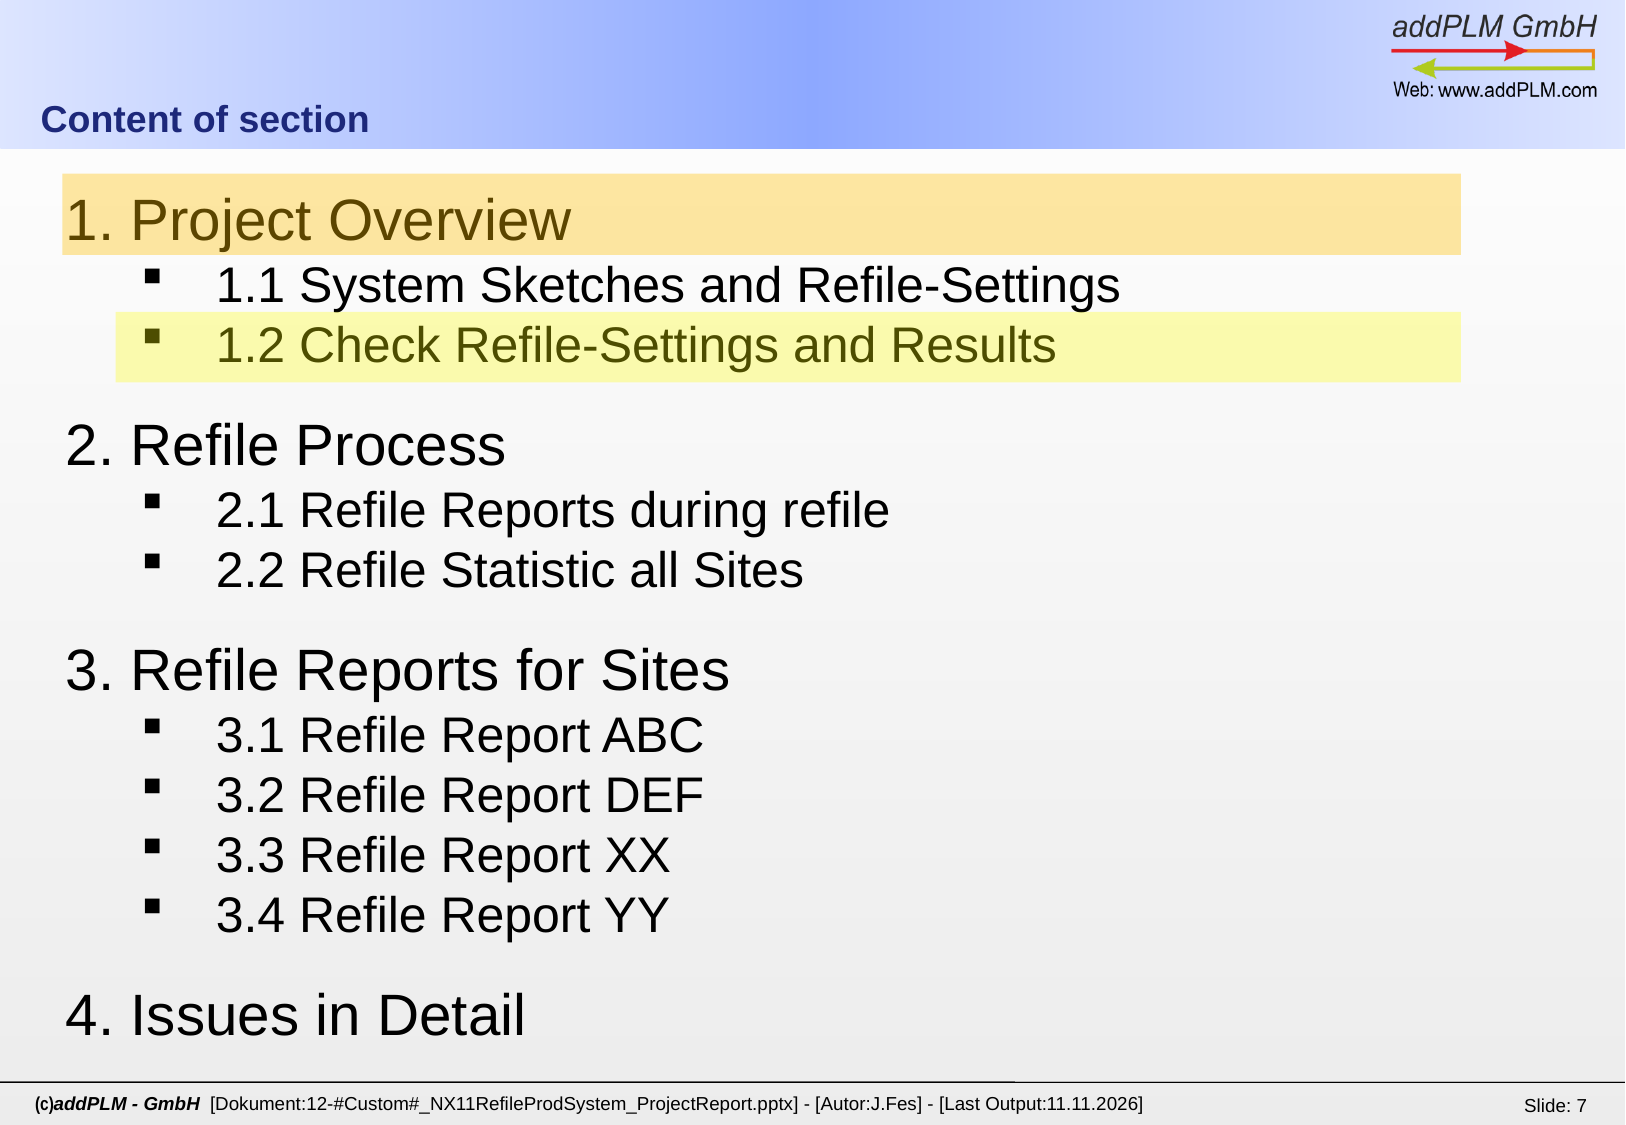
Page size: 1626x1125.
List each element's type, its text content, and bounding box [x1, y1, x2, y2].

text_box [62, 173, 1461, 255]
title Content of section [40, 67, 1582, 131]
picture [1391, 14, 1597, 97]
text_box [115, 311, 1461, 383]
